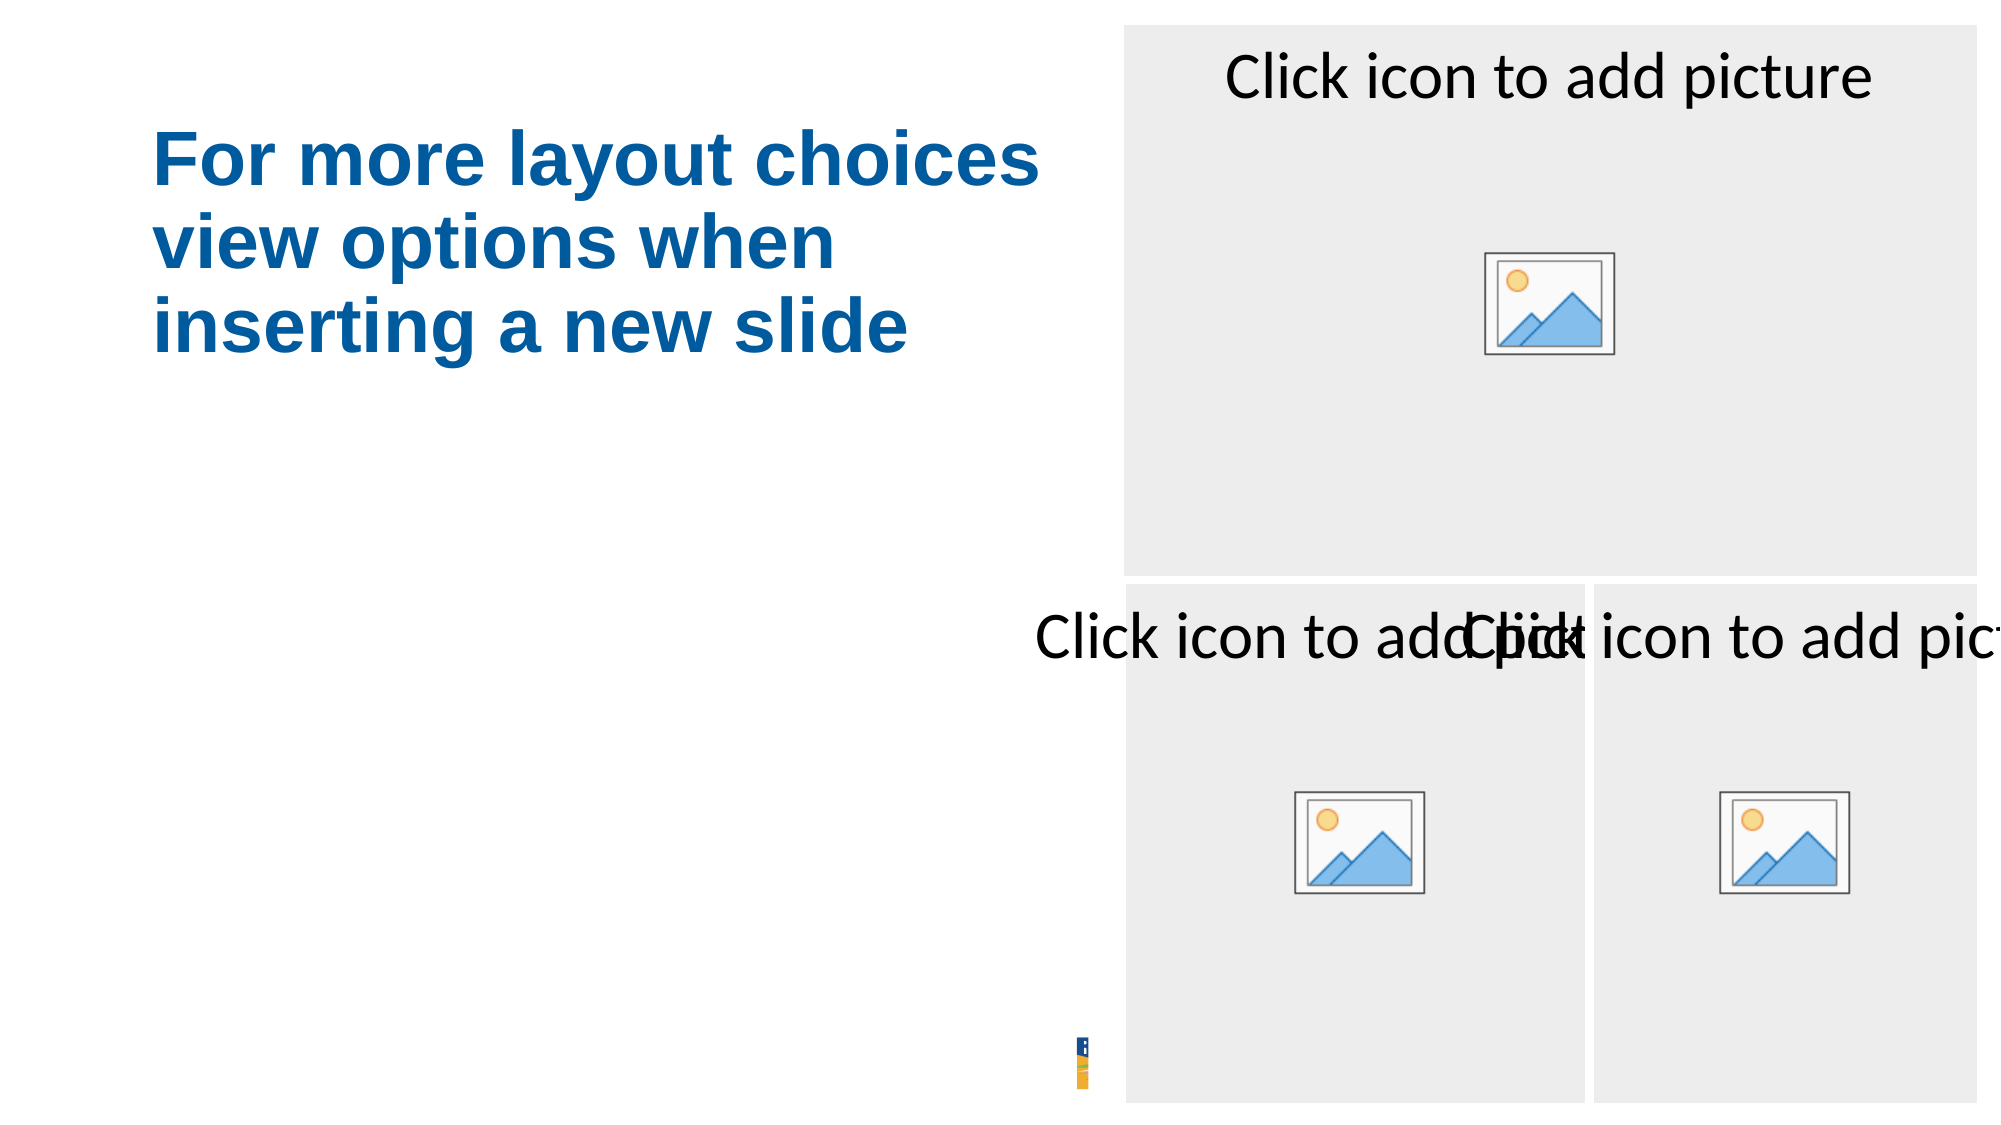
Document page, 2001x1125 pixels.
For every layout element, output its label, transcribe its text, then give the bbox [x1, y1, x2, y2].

picture [1048, 992, 1942, 1123]
picture [1123, 24, 1977, 1103]
title For more layout choices view options when inserting a new slide [137, 111, 1069, 330]
